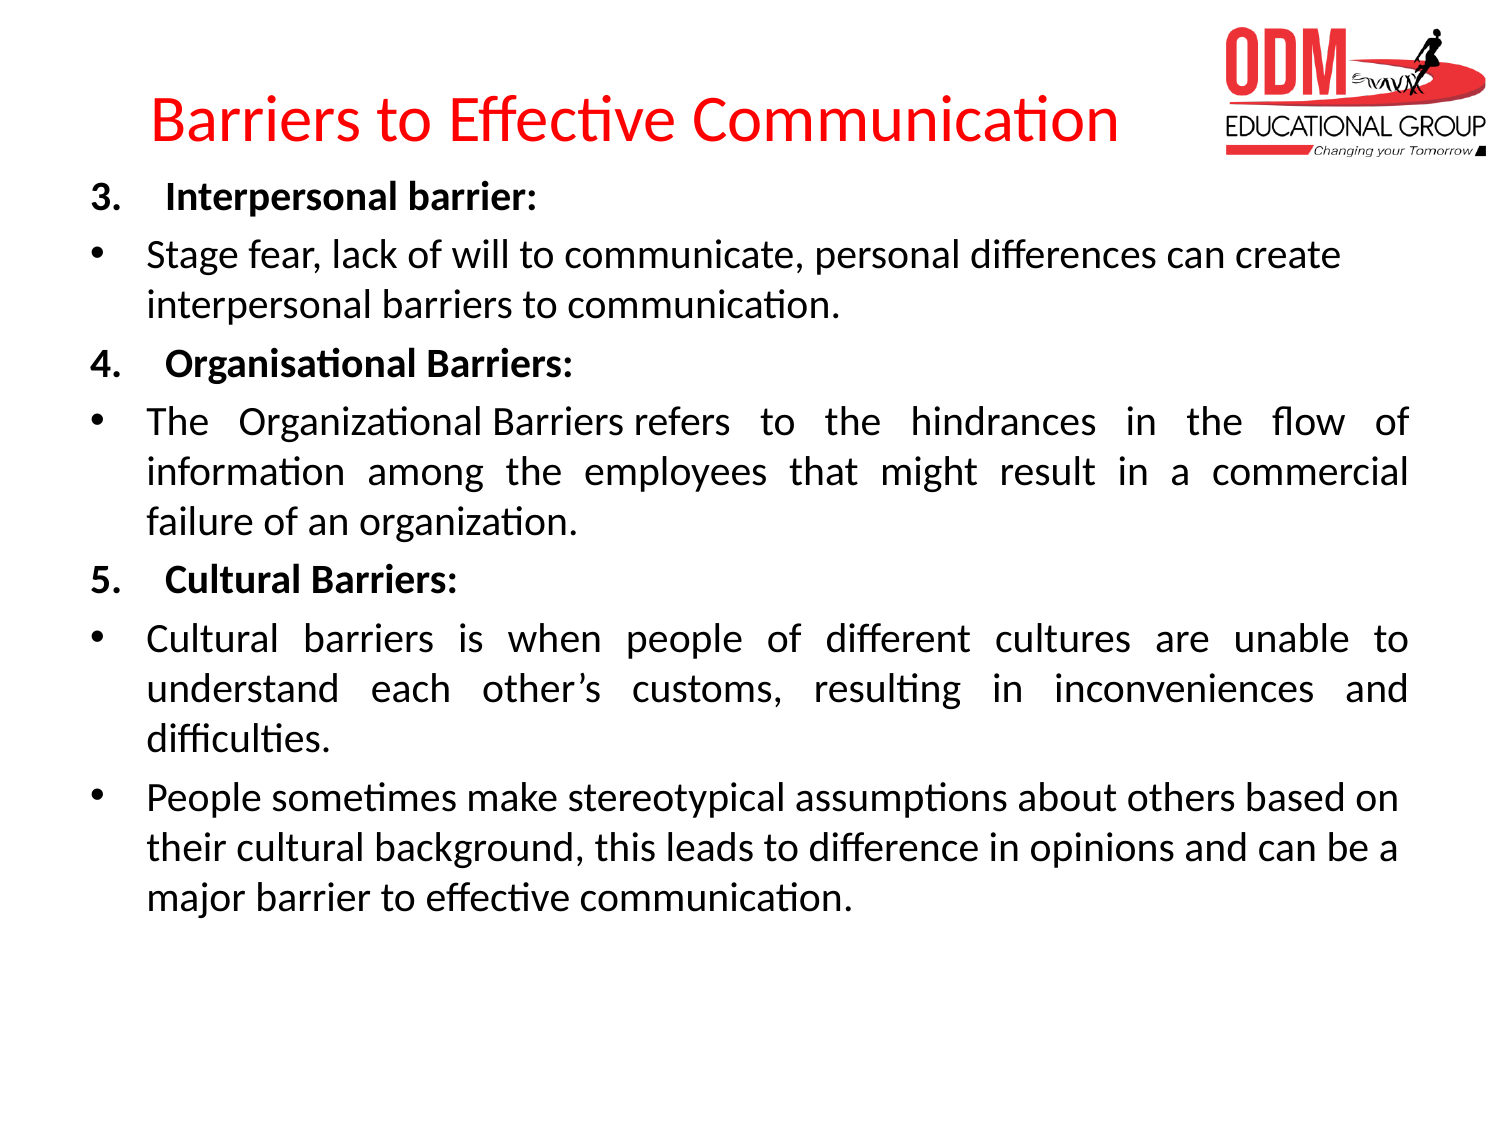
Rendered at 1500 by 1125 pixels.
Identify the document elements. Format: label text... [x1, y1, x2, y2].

picture [1226, 27, 1486, 157]
list Interpersonal barrier: Stage fear, lack of will to communicate, personal differences can create interpersonal barriers to communication. Organisational Barriers: The Organizational Barriers refers to the hindrances in the flow of information among the employees that might result in a commercial failure of an organization. Cultural Barriers: Cultural barriers is when people of different cultures are unable to understand each other’s customs, resulting in inconveniences and difficulties. People sometimes make stereotypical assumptions about others based on their cultural background, this leads to difference in opinions and can be a major barrier to effective communication. [75, 160, 1425, 1005]
title Barriers to Effective Communication [75, 45, 1222, 160]
